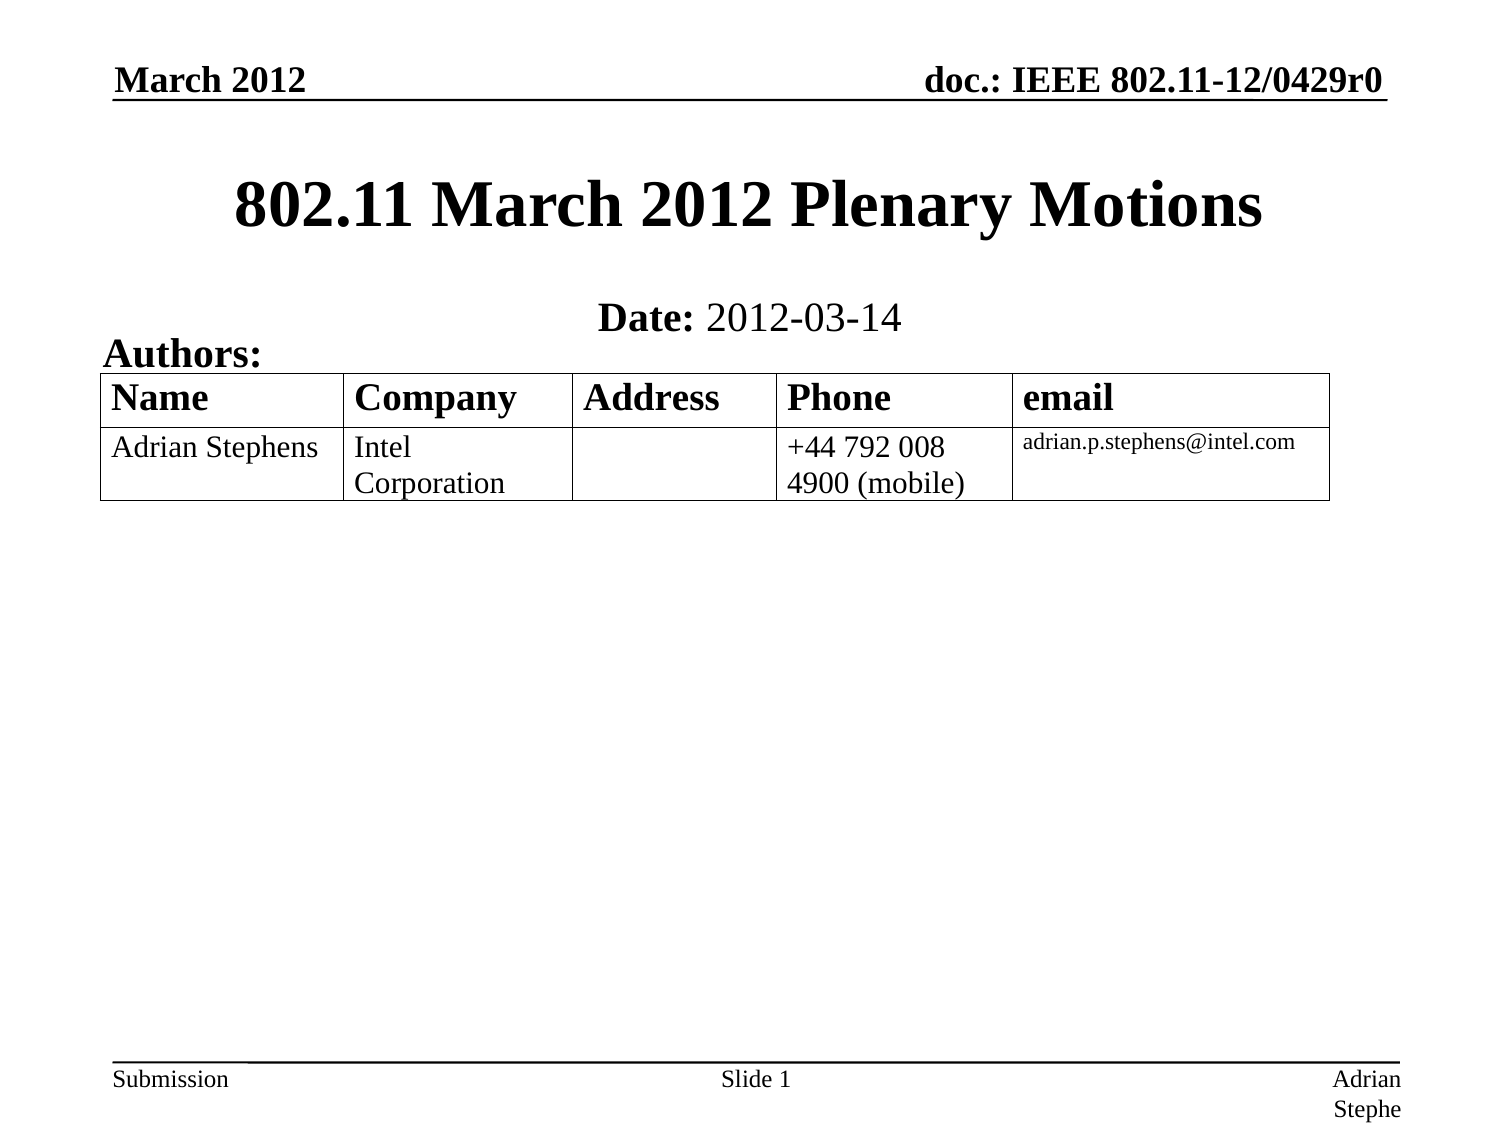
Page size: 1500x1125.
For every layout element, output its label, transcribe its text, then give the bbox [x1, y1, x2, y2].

footer Adrian Stephens, Intel Corporation [1324, 1061, 1402, 1093]
text_box Authors: [87, 318, 325, 371]
list Date: 2012-03-14 [112, 287, 1388, 350]
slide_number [114, 54, 374, 101]
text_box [85, 373, 1362, 802]
title 802.11 March 2012 Plenary Motions [112, 112, 1388, 287]
slide_number Slide 1 [712, 1061, 800, 1093]
